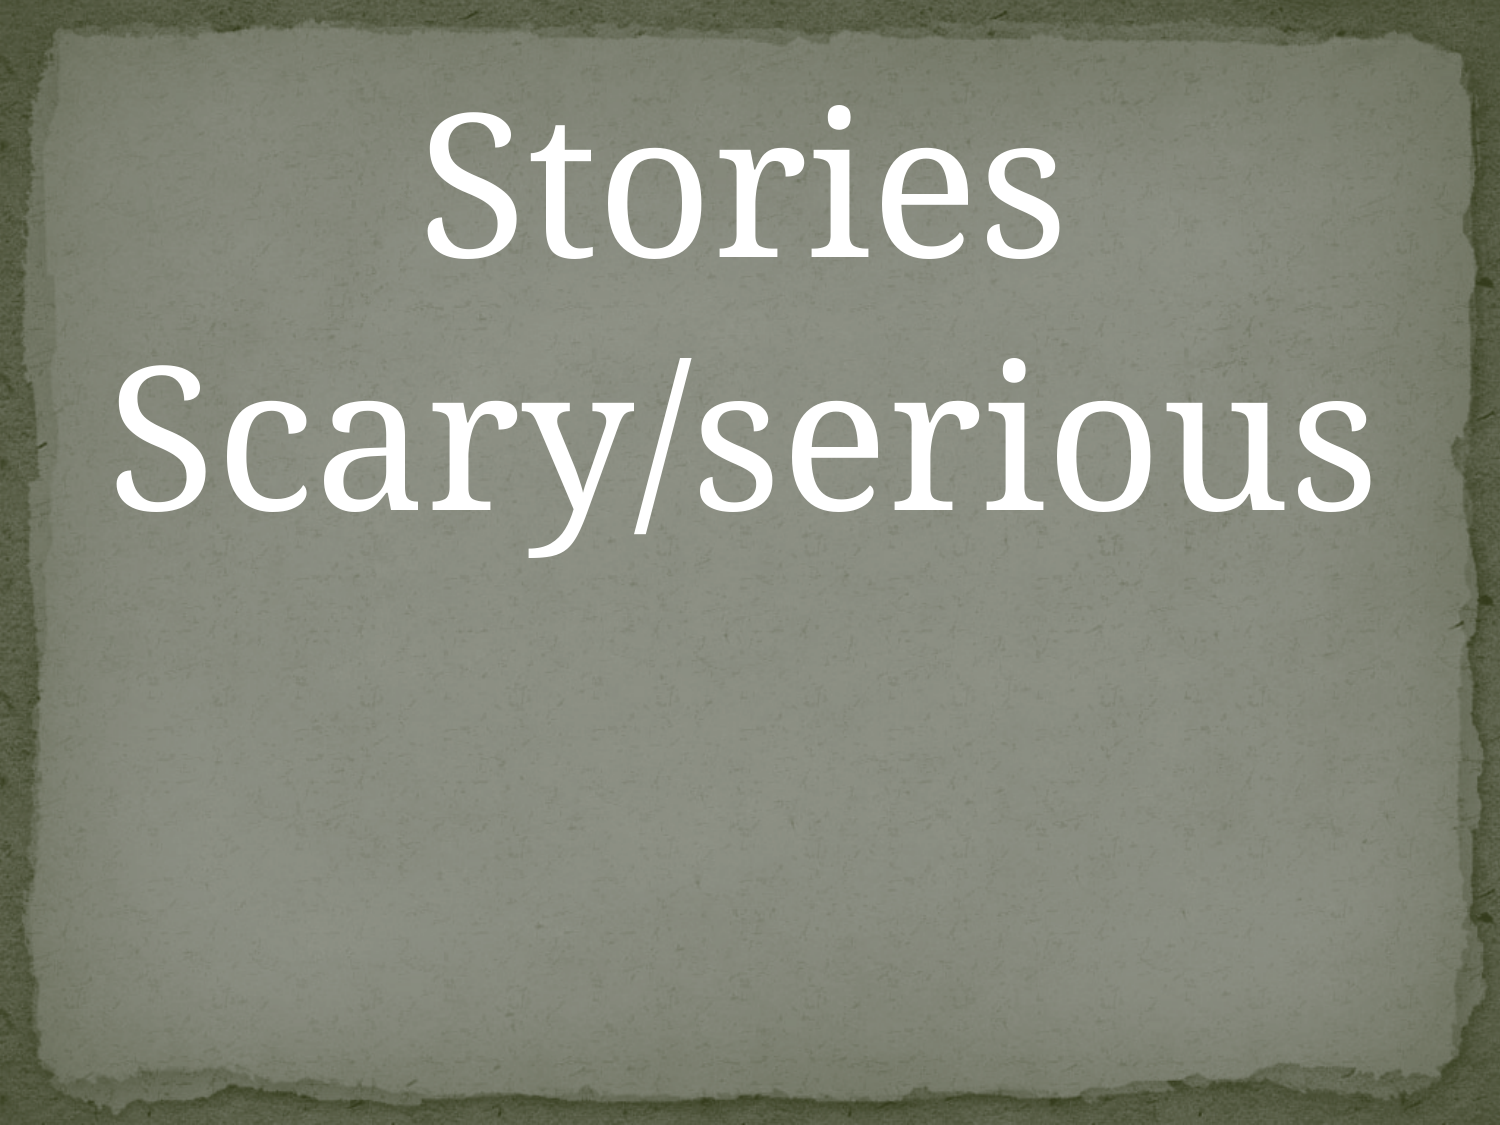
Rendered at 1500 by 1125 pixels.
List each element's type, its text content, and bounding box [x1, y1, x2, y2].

list Stories Scary/serious [62, 50, 1425, 1000]
